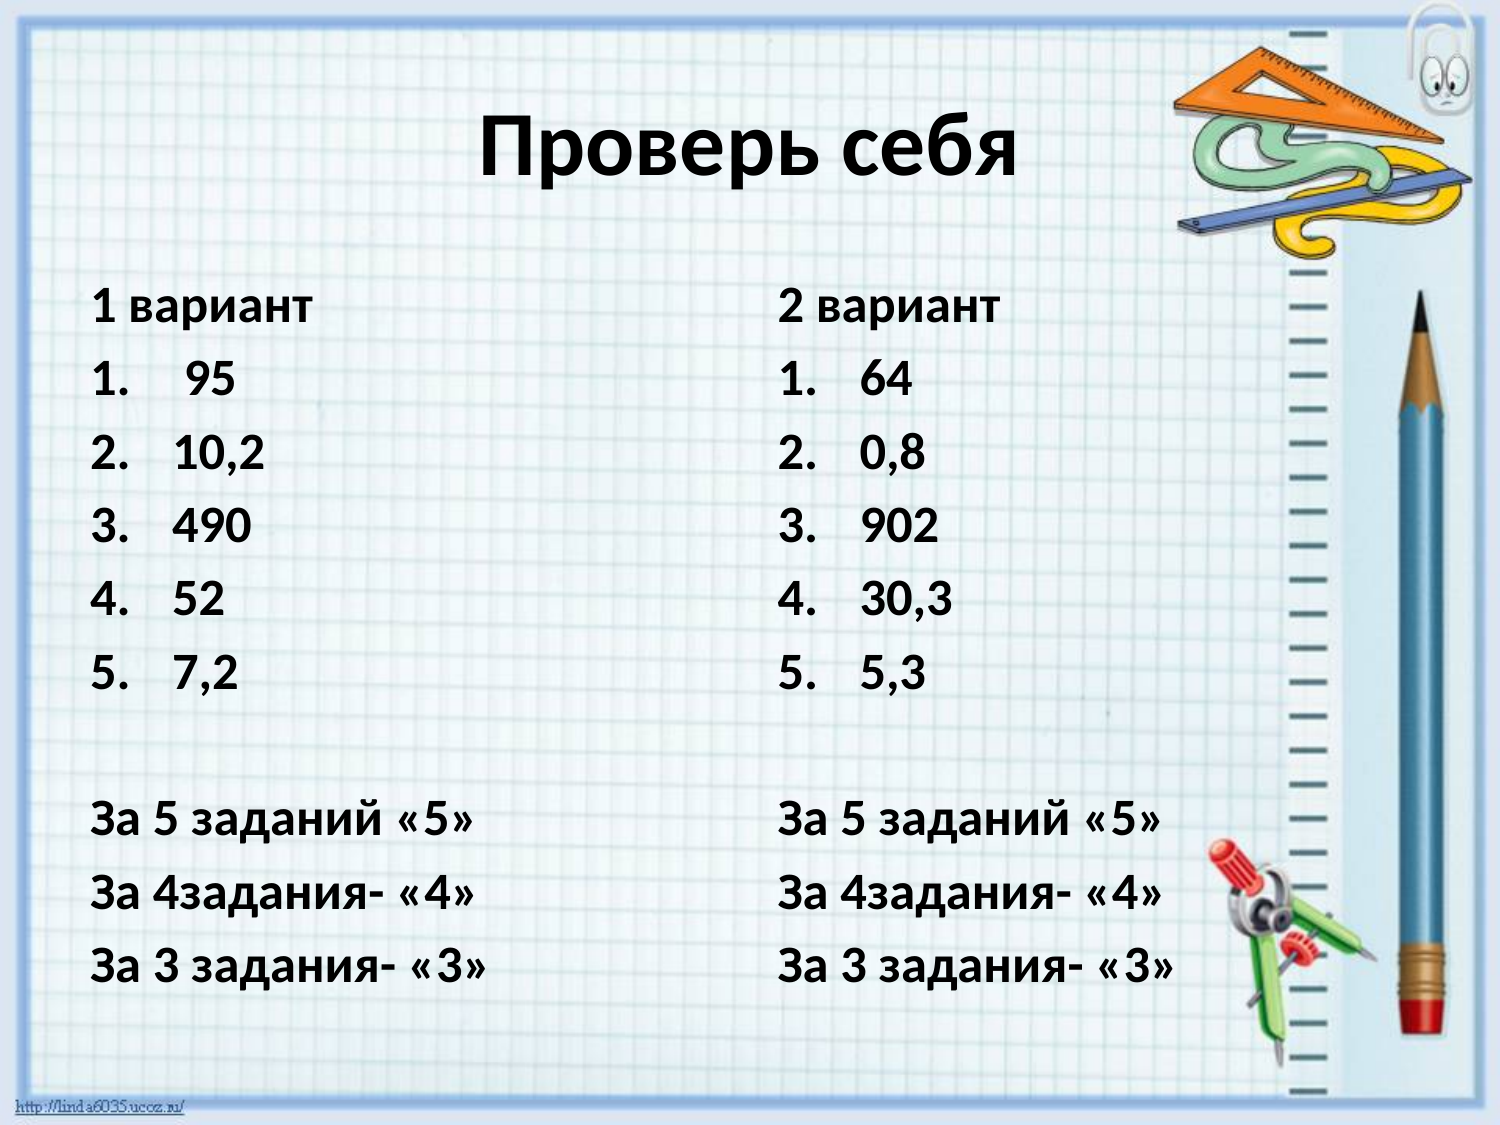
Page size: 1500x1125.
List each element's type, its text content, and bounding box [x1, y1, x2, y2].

picture [0, 0, 1500, 1125]
title Проверь себя [75, 45, 1425, 233]
list 2 вариант 64 0,8 902 30,3 5,3 За 5 заданий «5» За 4задания- «4» За 3 задания- «3» [762, 262, 1425, 1005]
list 1 вариант 95 10,2 490 52 7,2 За 5 заданий «5» За 4задания- «4» За 3 задания- «3» [75, 262, 738, 1005]
